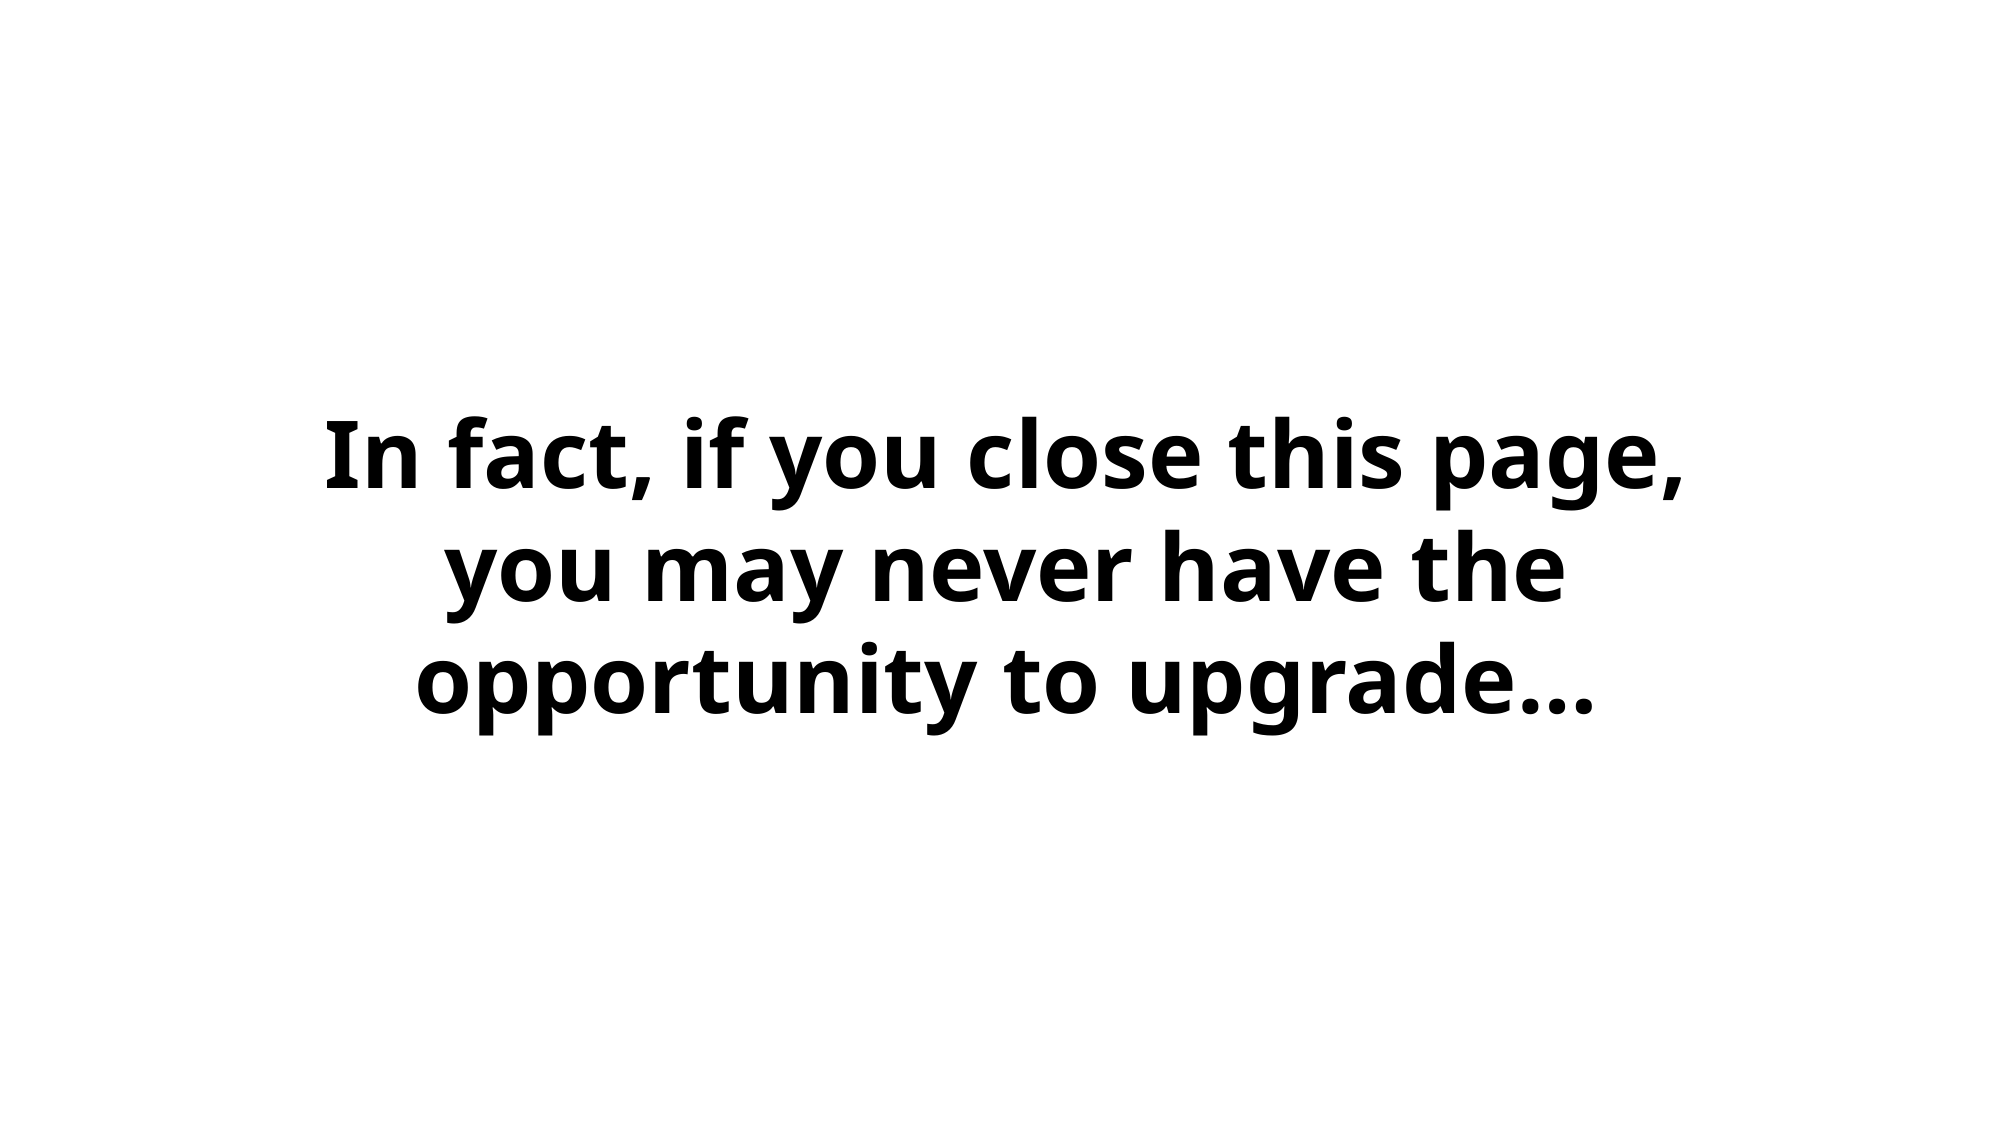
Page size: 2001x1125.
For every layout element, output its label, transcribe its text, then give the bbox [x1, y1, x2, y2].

text_box In fact, if you close this page, you may never have the opportunity to upgrade… [287, 387, 1725, 740]
